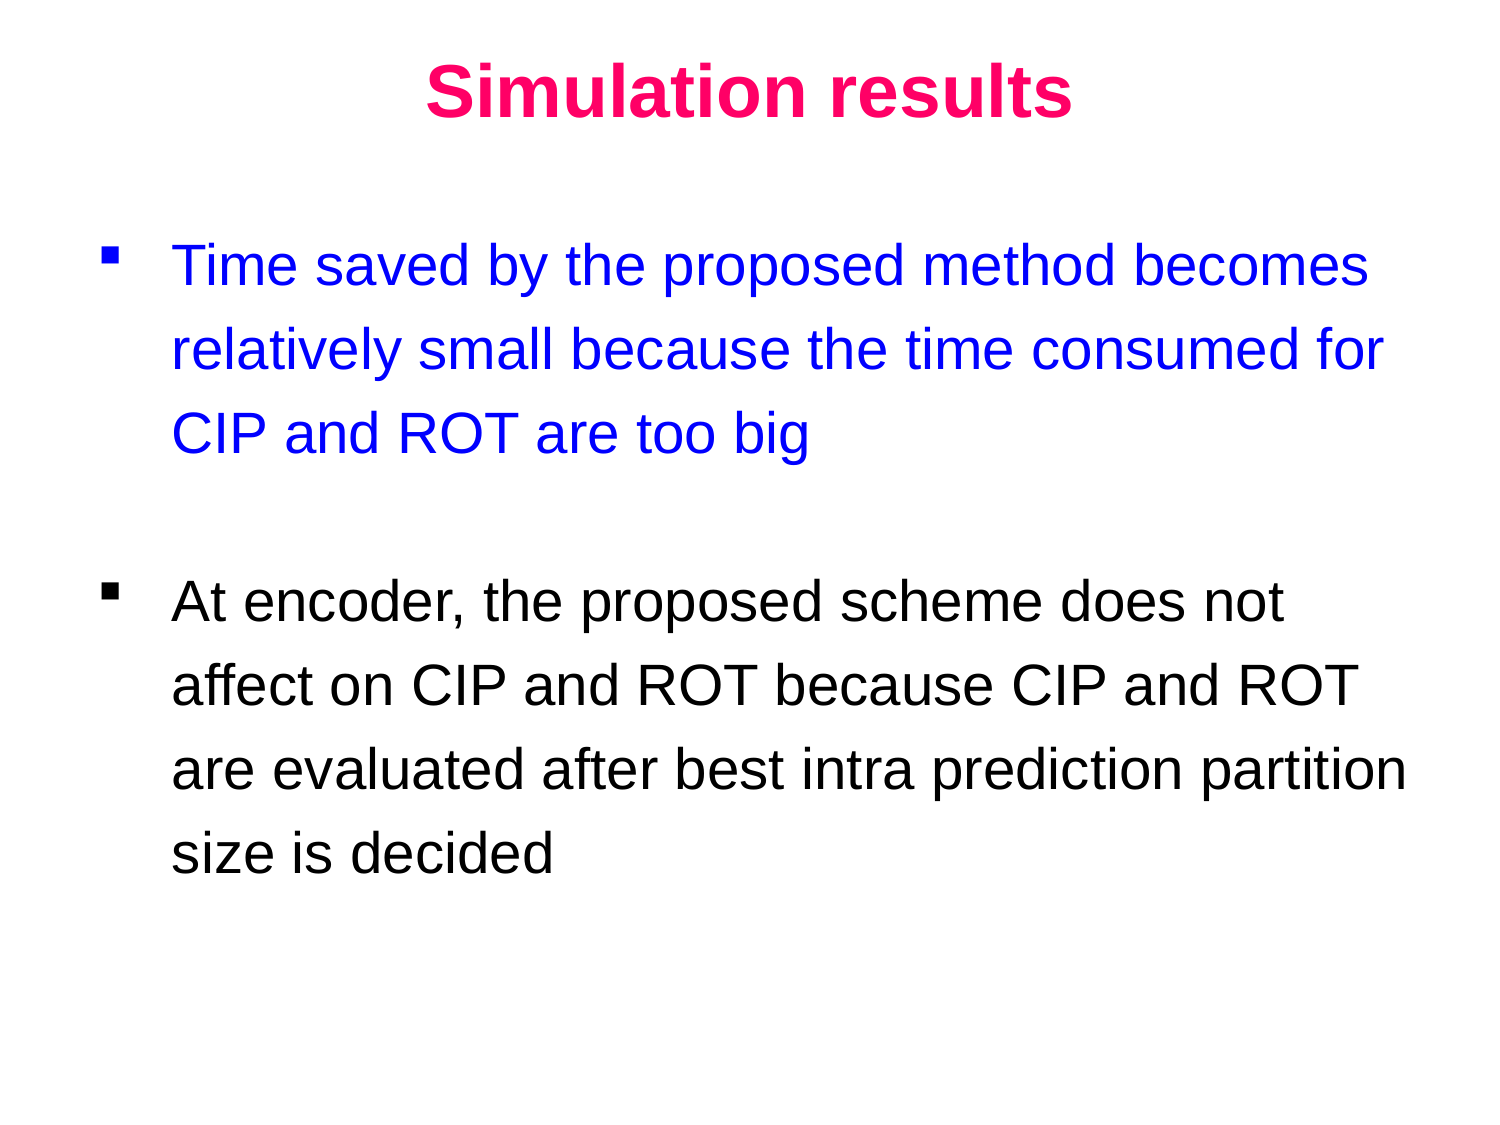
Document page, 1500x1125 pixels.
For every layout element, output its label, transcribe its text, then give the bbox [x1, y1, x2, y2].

title Simulation results [75, 45, 1425, 129]
text_box Time saved by the proposed method becomes relatively small because the time consumed for CIP and ROT are too big At encoder, the proposed scheme does not affect on CIP and ROT because CIP and ROT are evaluated after best intra prediction partition size is decided [82, 205, 1454, 893]
